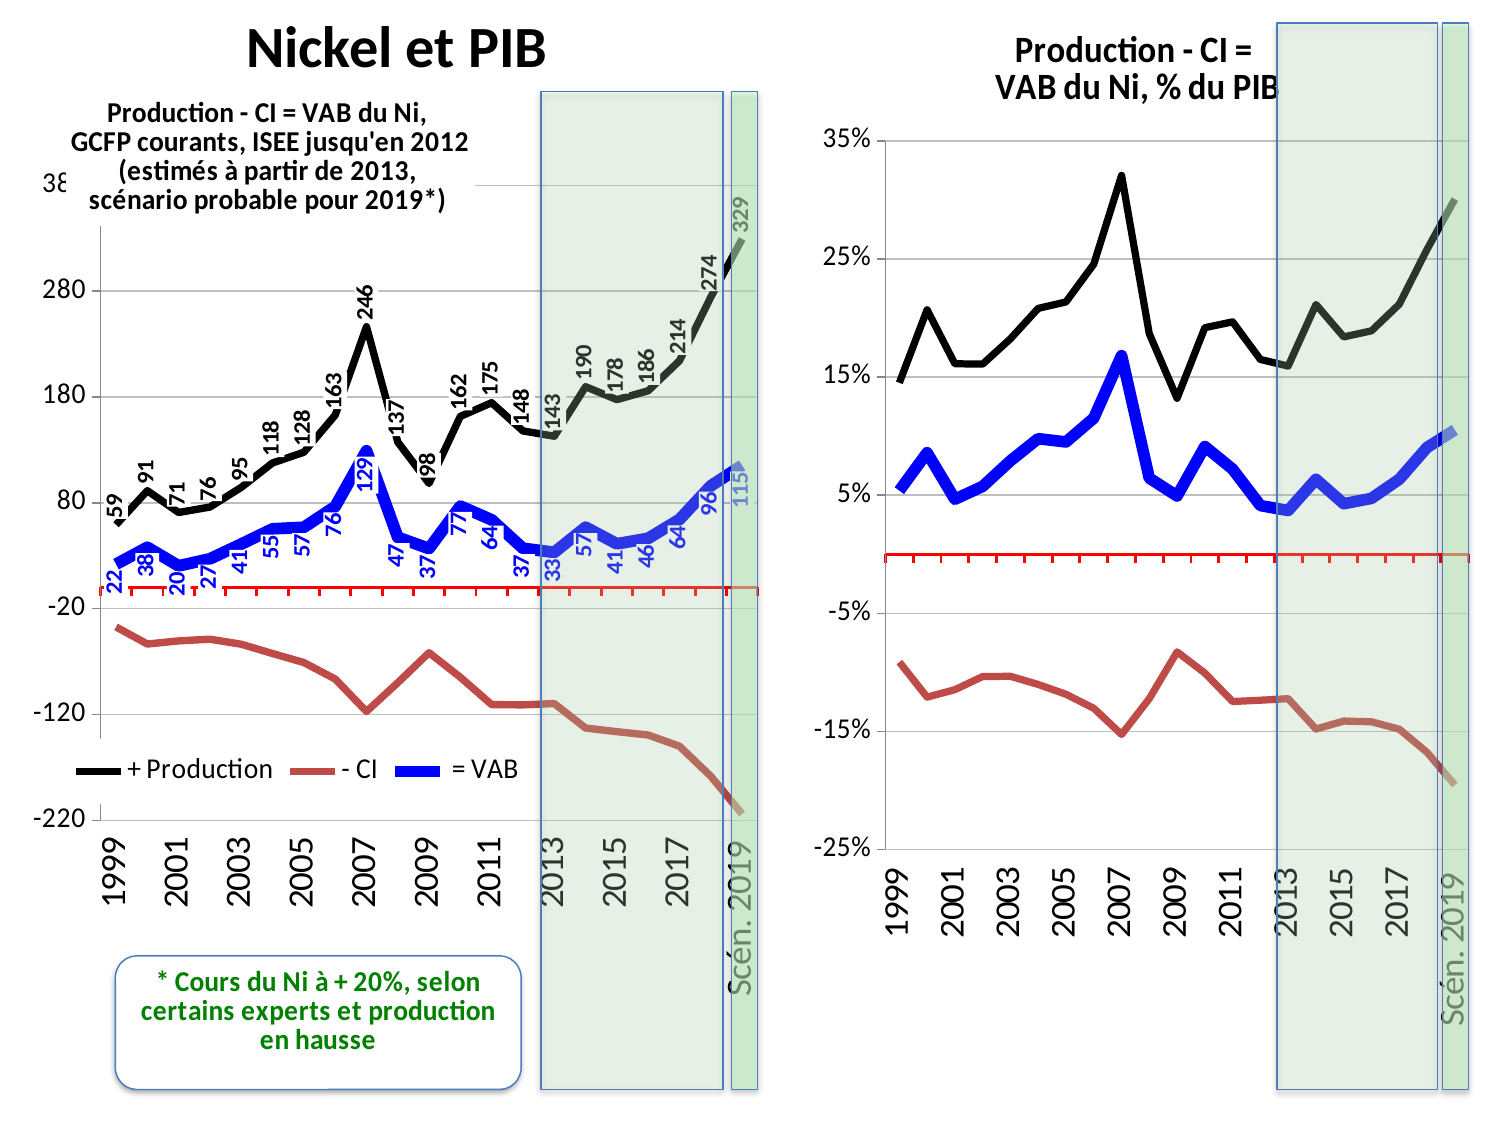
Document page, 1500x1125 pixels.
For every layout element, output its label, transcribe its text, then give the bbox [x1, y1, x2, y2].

title Nickel et PIB [0, 0, 795, 89]
chart [32, 87, 765, 1101]
chart [813, 19, 1476, 1101]
